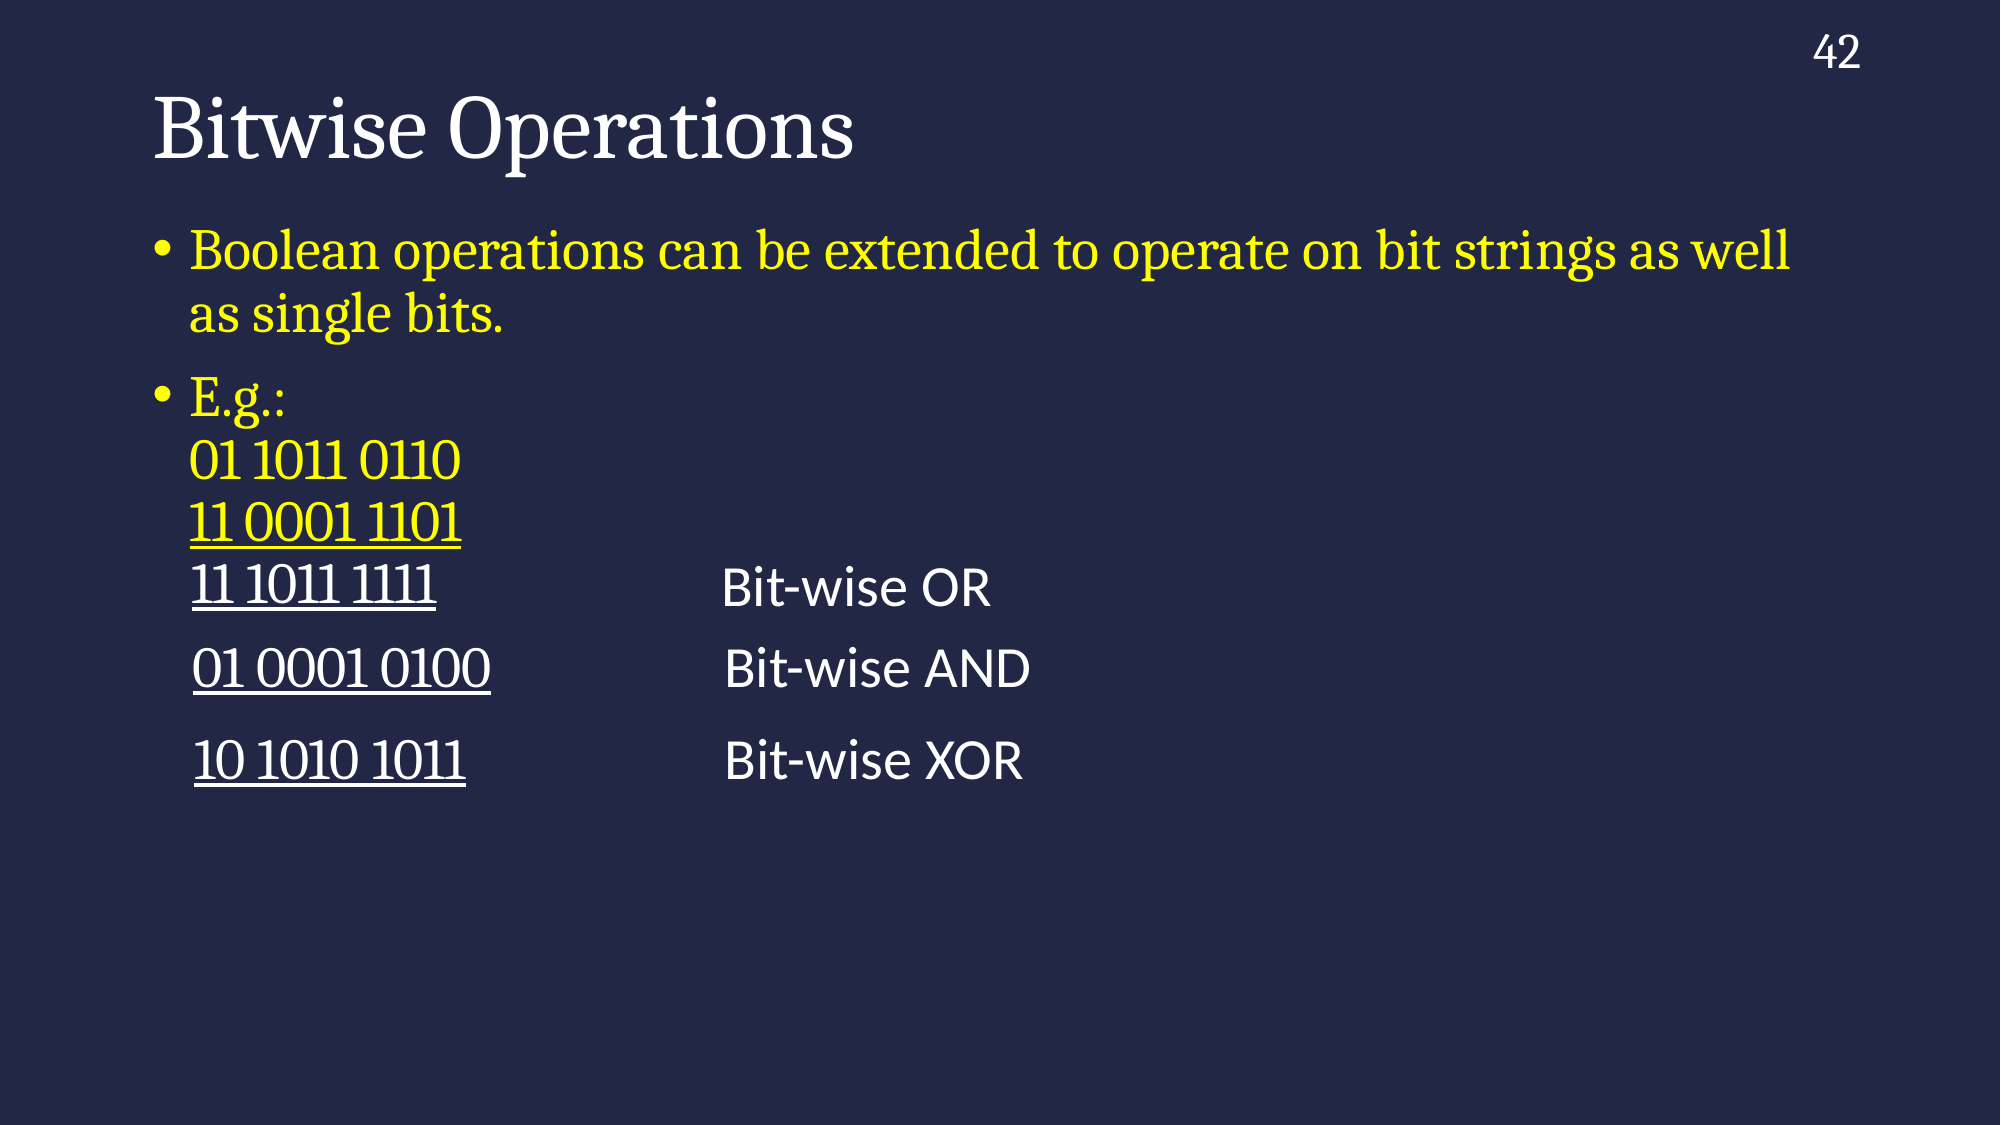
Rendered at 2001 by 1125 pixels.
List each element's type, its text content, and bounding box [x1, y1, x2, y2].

text_box Bit-wise AND [709, 621, 1047, 707]
title Bitwise Operations [137, 59, 1863, 198]
text_box 01 0001 0100 [177, 621, 624, 707]
slide_number 42 [1760, 18, 1877, 79]
text_box 10 1010 1011 [179, 714, 647, 799]
text_box Bit-wise XOR [710, 714, 1040, 799]
text_box Bit-wise OR [706, 540, 1064, 626]
text_box 11 1011 1111 [176, 537, 624, 623]
list Boolean operations can be extended to operate on bit strings as well as single bits. E.g.: 01 1011 0110 11 0001 1101 [137, 212, 1863, 1012]
